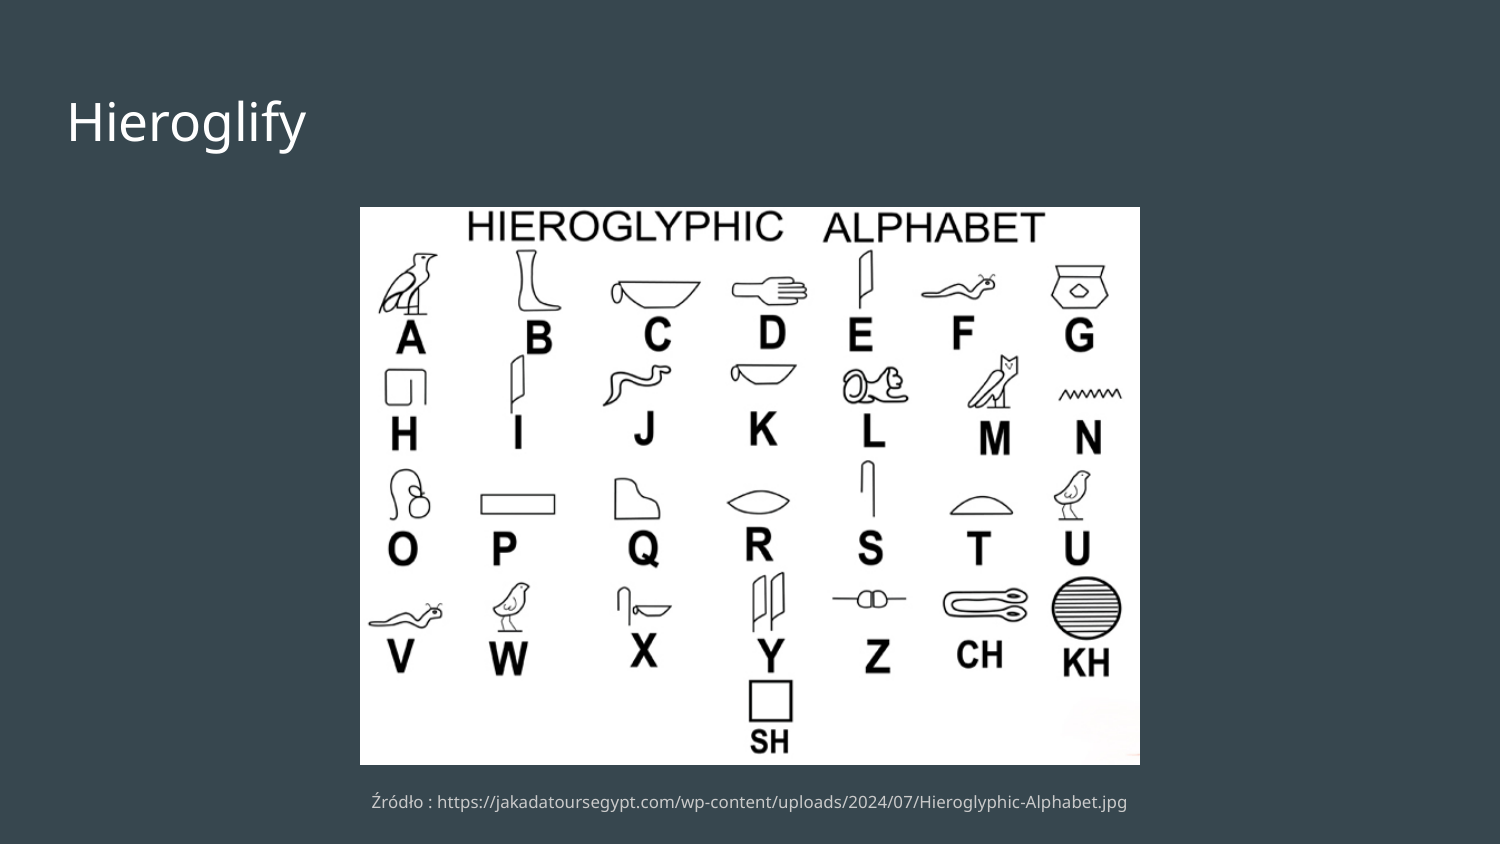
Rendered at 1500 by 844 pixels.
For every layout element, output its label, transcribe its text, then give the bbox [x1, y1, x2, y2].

title Hieroglify [51, 72, 1449, 167]
picture [360, 207, 1140, 765]
list Źródło : https://jakadatoursegypt.com/wp-content/uploads/2024/07/Hieroglyphic-Alphabet.jpg [51, 773, 1449, 828]
